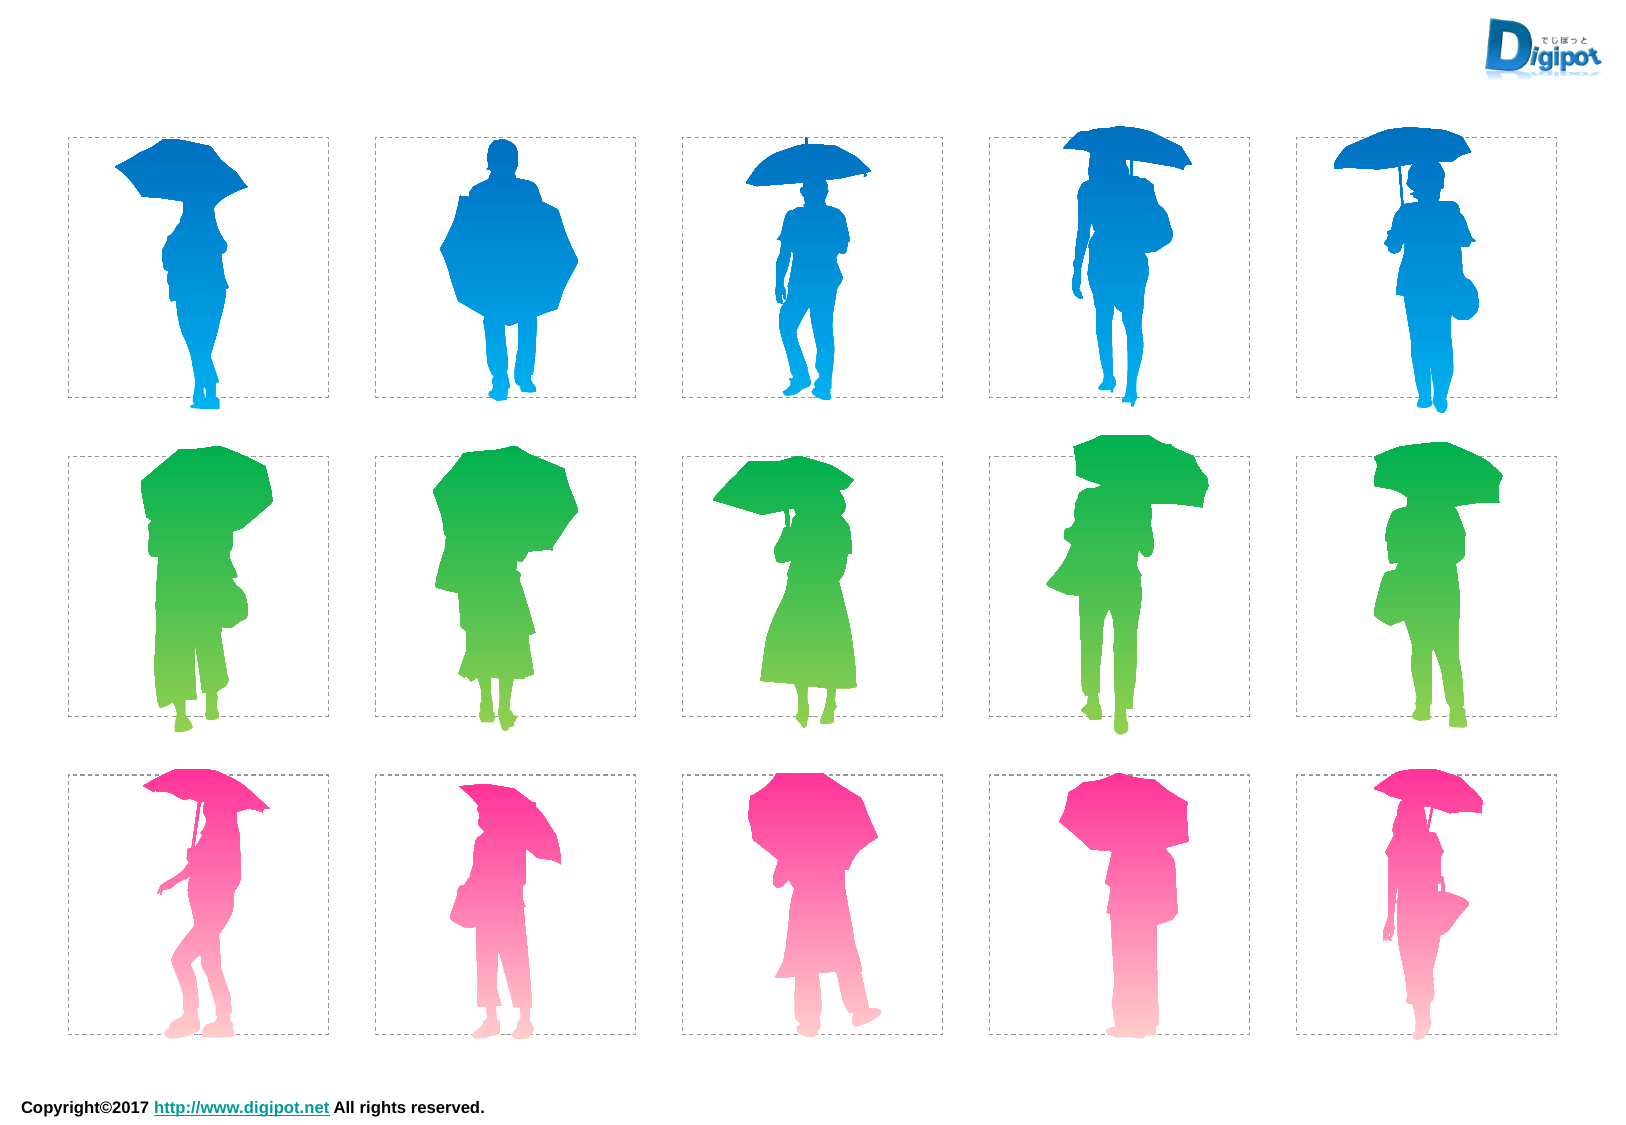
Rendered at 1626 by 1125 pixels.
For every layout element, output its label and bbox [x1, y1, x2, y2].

text_box [748, 772, 882, 1038]
text_box [1059, 772, 1190, 1039]
text_box [449, 783, 562, 1039]
text_box [432, 445, 579, 731]
text_box [1046, 434, 1210, 735]
text_box [1373, 768, 1483, 1040]
text_box [440, 139, 579, 401]
picture [1485, 18, 1602, 82]
text_box [1333, 127, 1480, 413]
text_box [1373, 442, 1504, 728]
text_box [143, 768, 271, 1039]
text_box [1063, 125, 1193, 407]
text_box [712, 455, 857, 729]
text_box [114, 139, 248, 410]
text_box [140, 445, 274, 733]
text_box [746, 137, 872, 401]
